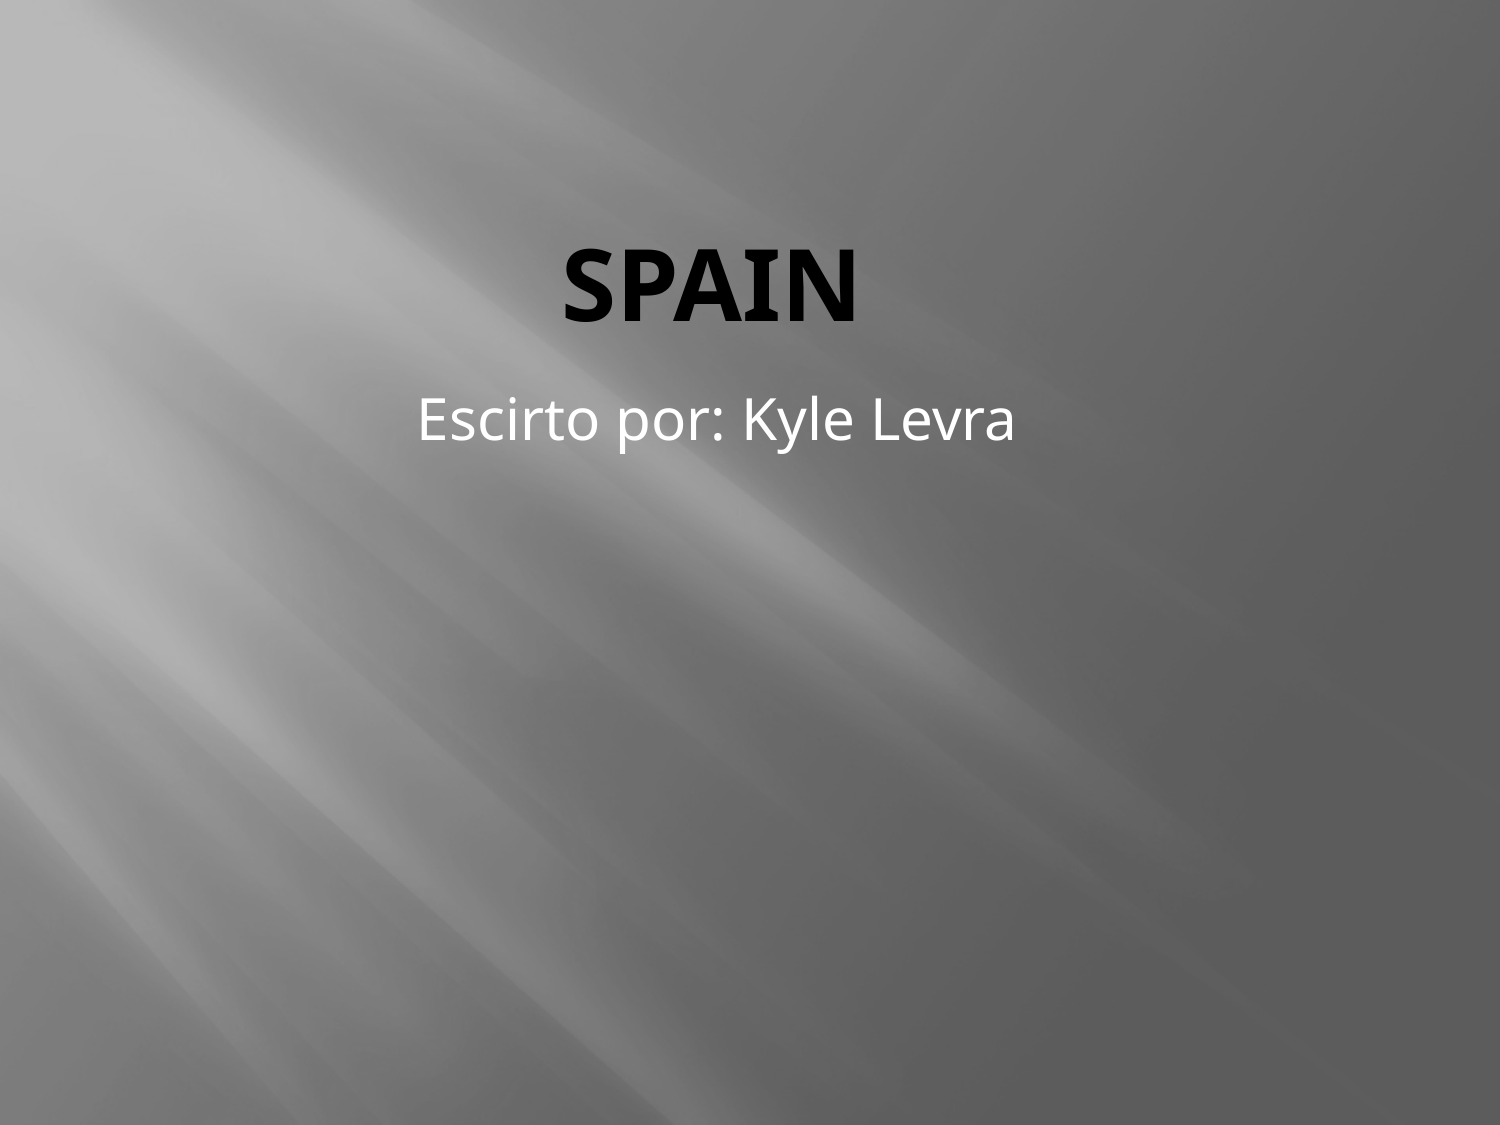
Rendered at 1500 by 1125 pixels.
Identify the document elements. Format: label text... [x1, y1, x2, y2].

title Spain [87, 99, 1363, 342]
subtitle Escirto por: Kyle Levra [87, 375, 1363, 1038]
